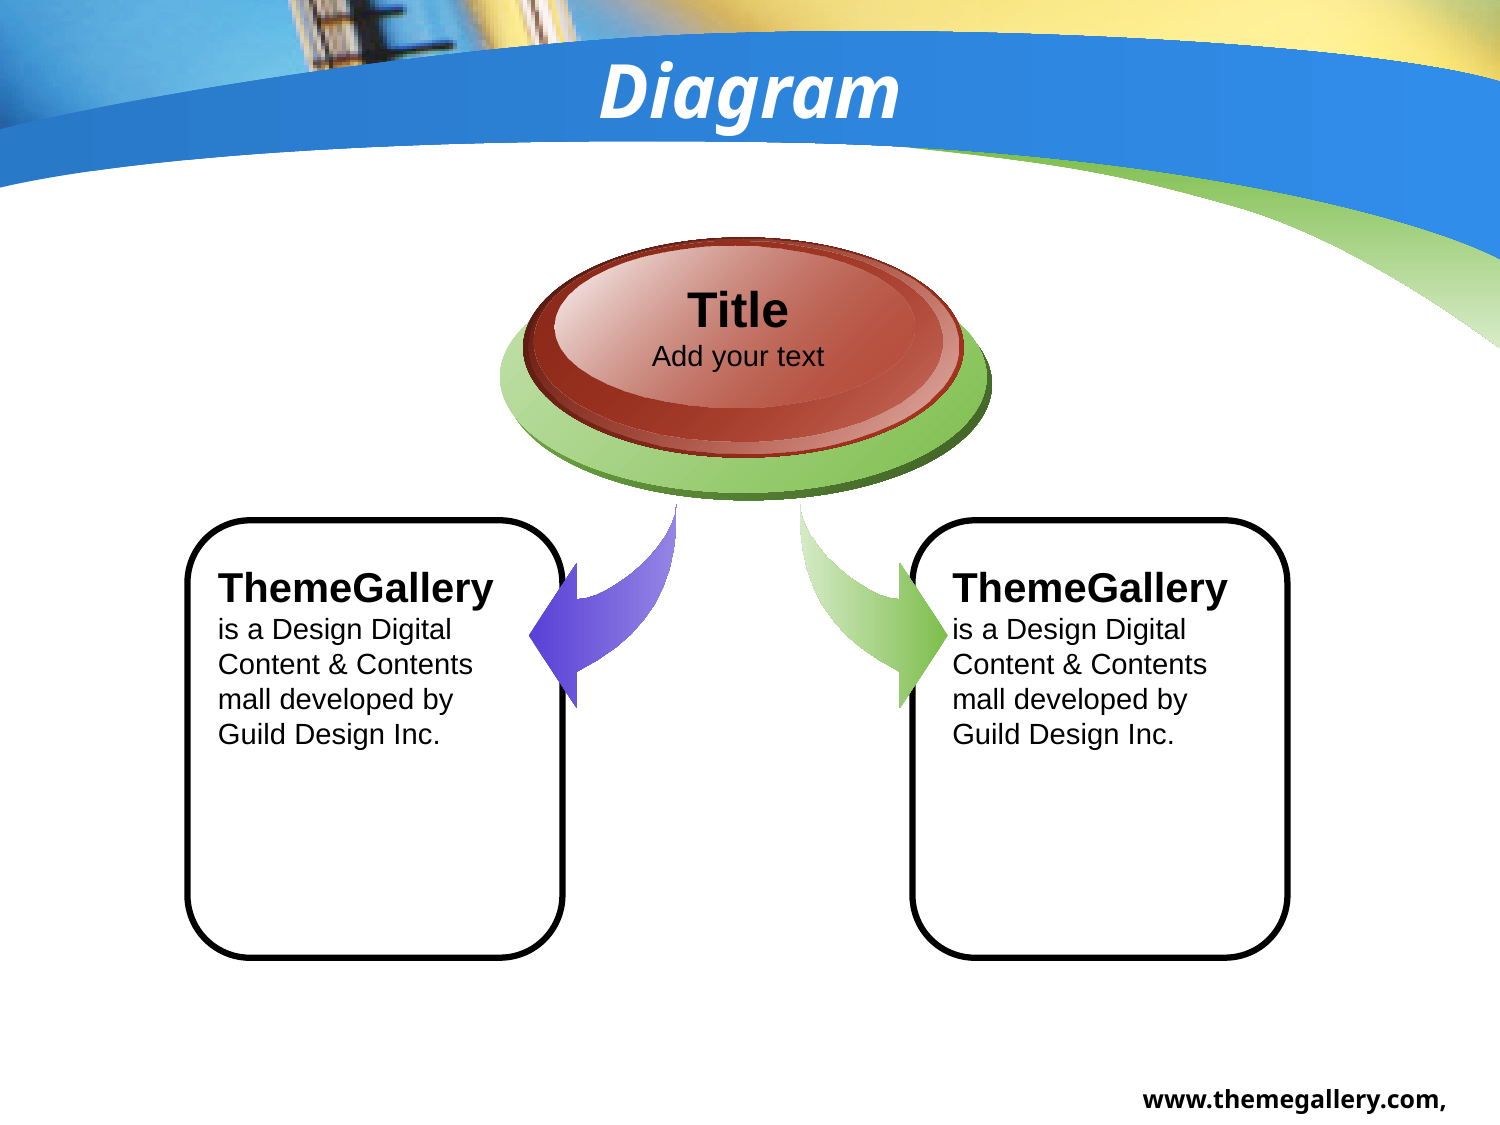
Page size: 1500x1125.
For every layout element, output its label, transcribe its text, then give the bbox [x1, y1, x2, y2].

text_box [799, 510, 907, 709]
title Diagram [63, 42, 1438, 136]
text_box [499, 237, 993, 501]
text_box [900, 699, 907, 709]
picture [0, 0, 1500, 129]
footer www.themegallery.com, [987, 1075, 1463, 1118]
text_box [798, 510, 899, 709]
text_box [187, 520, 563, 958]
text_box [801, 510, 948, 599]
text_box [912, 520, 1288, 958]
text_box [566, 510, 677, 709]
